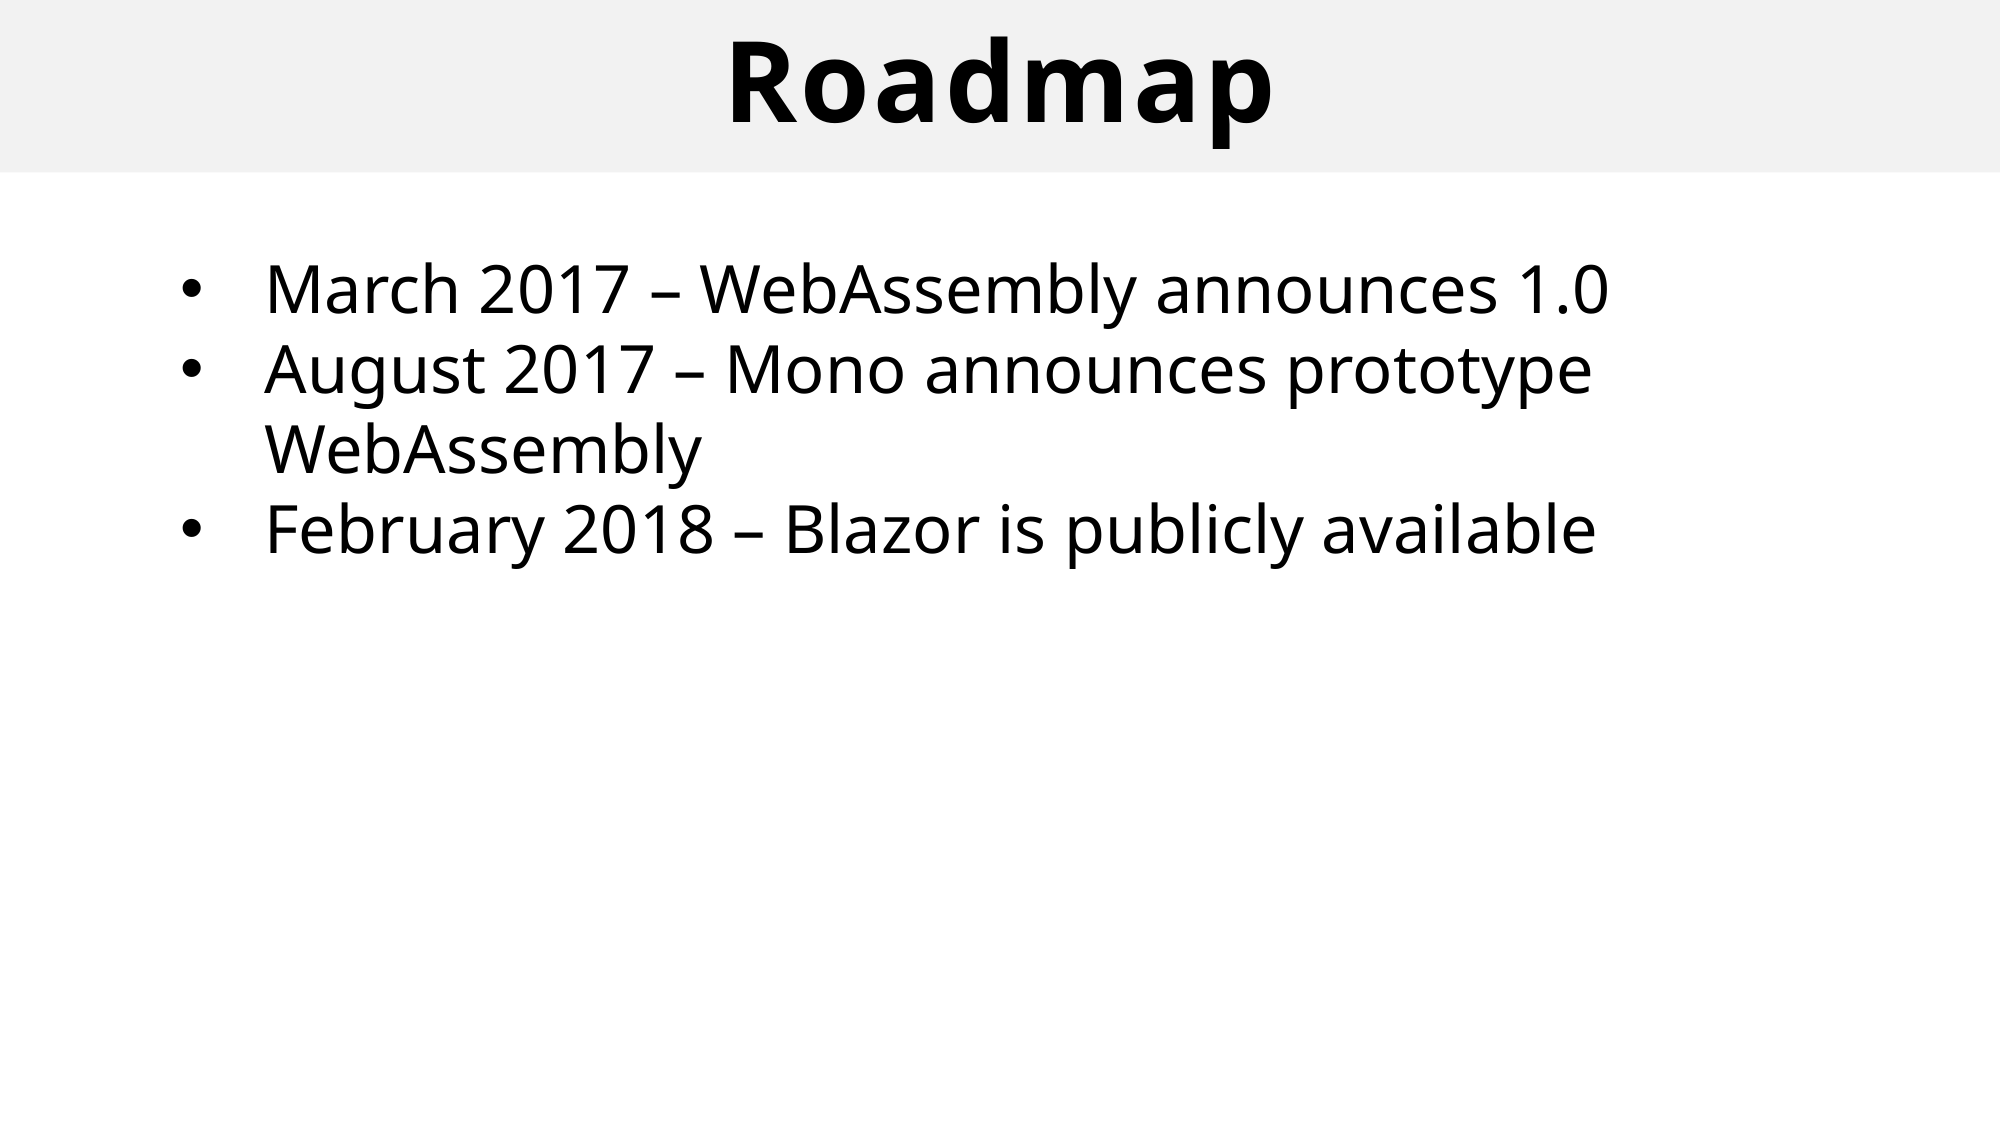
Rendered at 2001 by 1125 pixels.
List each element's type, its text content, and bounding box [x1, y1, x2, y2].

title Roadmap [0, 0, 2000, 172]
text_box March 2017 – WebAssembly announces 1.0 August 2017 – Mono announces prototype WebAssembly February 2018 – Blazor is publicly available [0, 172, 2000, 723]
